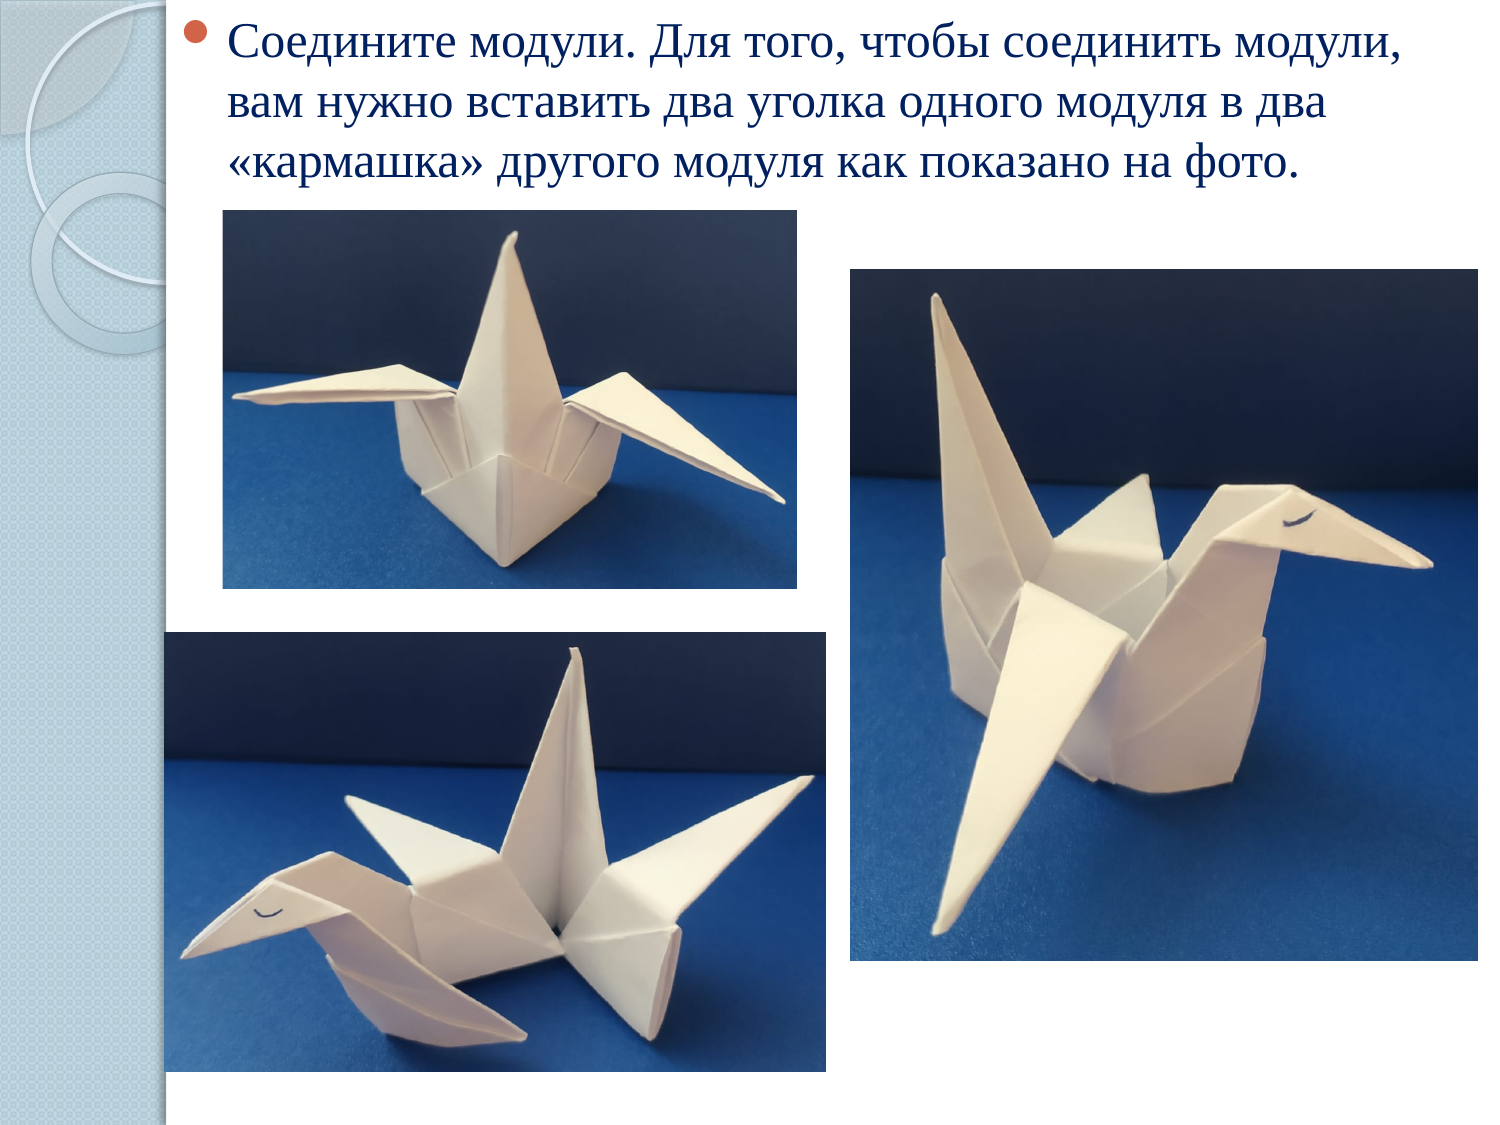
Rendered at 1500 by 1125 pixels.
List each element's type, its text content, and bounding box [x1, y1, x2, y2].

picture [849, 269, 1479, 962]
picture [163, 632, 826, 1072]
picture [222, 210, 798, 590]
list Соедините модули. Для того, чтобы соединить модули, вам нужно вставить два уголка одного модуля в два «кармашка» другого модуля как показано на фото. [152, 0, 1466, 270]
